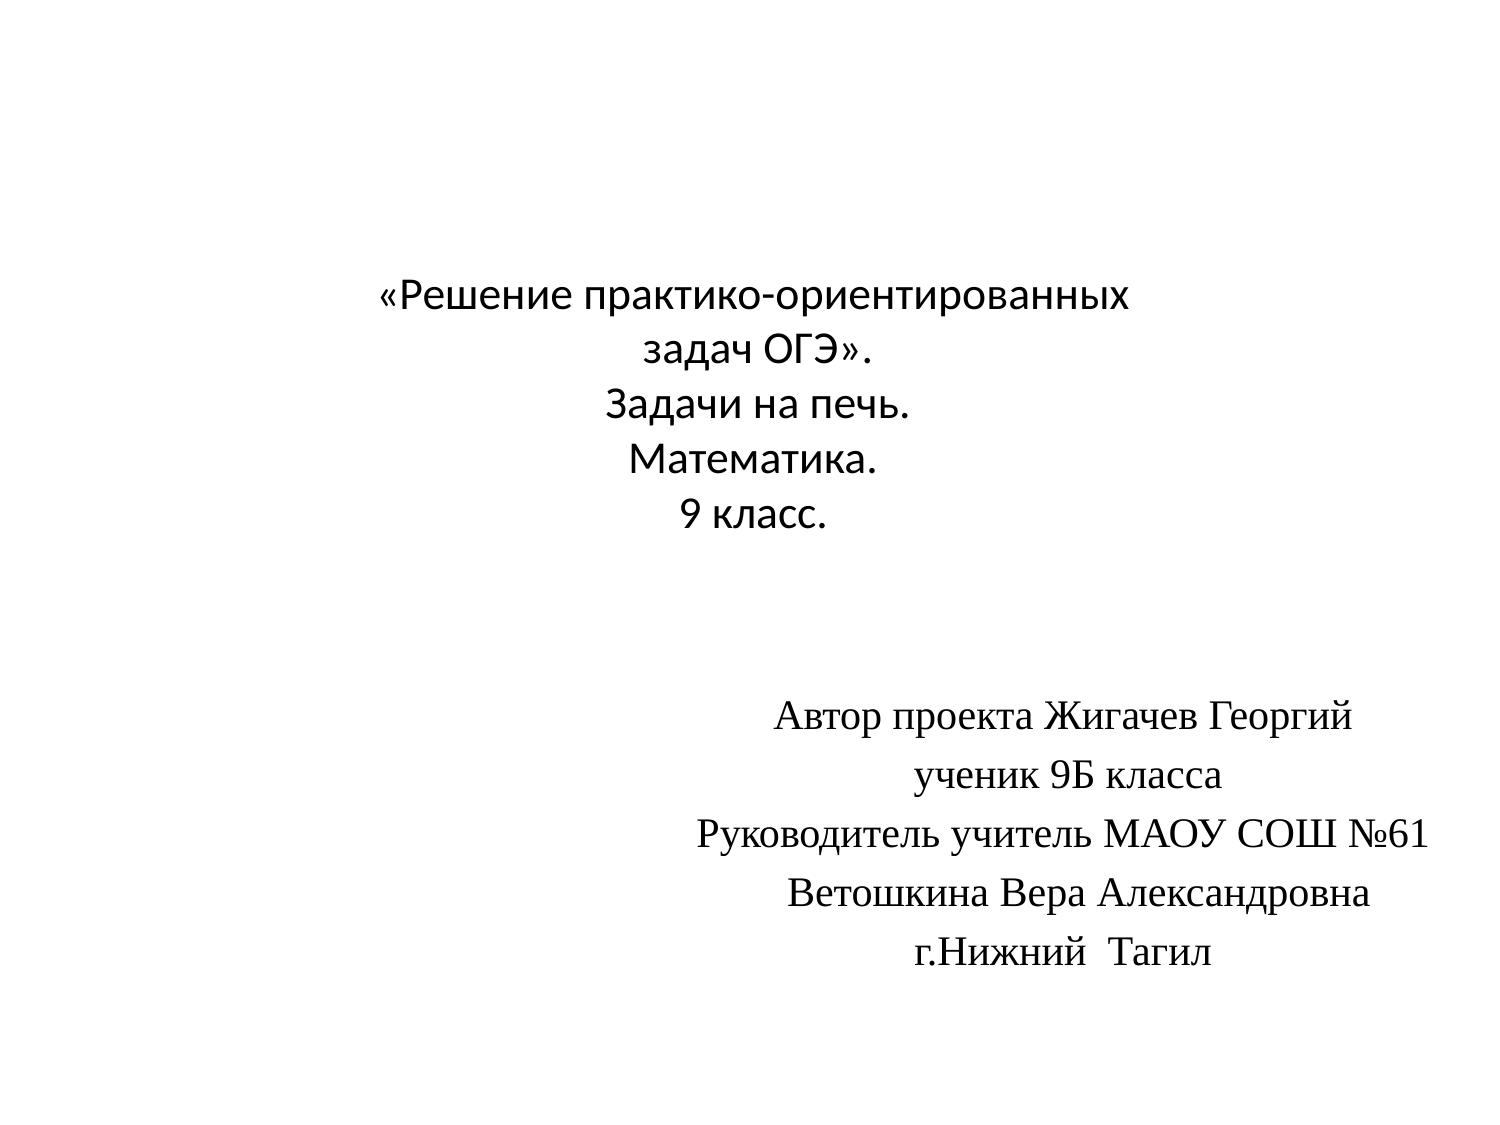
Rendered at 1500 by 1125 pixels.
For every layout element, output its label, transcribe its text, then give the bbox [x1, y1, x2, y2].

title «Решение практико-ориентированных задач ОГЭ». Задачи на печь. Математика. 9 класс. [53, 66, 1454, 680]
subtitle Автор проекта Жигачев Георгий ученик 9Б класса Руководитель учитель МАОУ СОШ №61 Ветошкина Вера Александровна г.Нижний Тагил [679, 680, 1447, 988]
